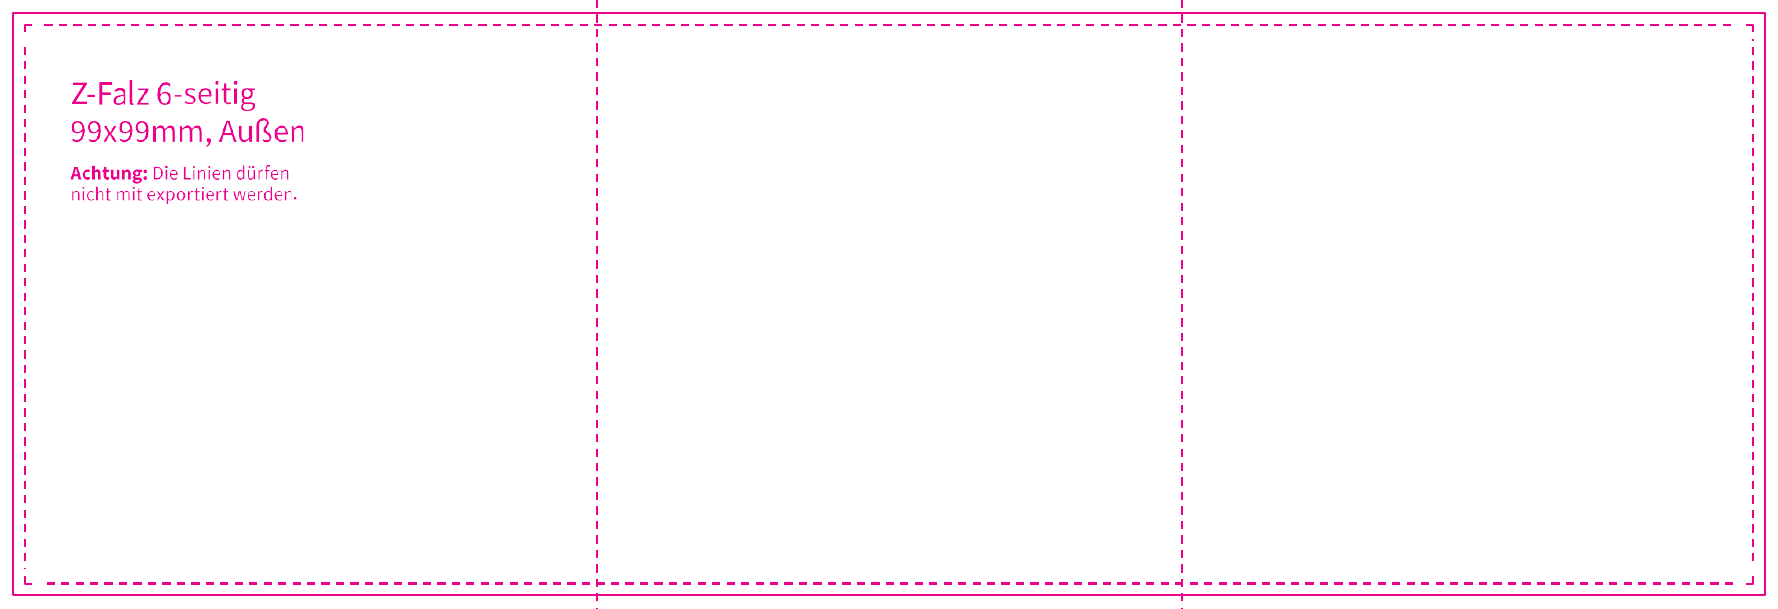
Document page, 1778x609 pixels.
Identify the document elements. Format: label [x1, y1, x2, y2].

text_box [1745, 24, 1753, 33]
text_box [70, 164, 297, 204]
text_box [24, 24, 32, 33]
text_box [24, 576, 32, 584]
text_box [1745, 576, 1753, 584]
text_box [71, 81, 304, 148]
